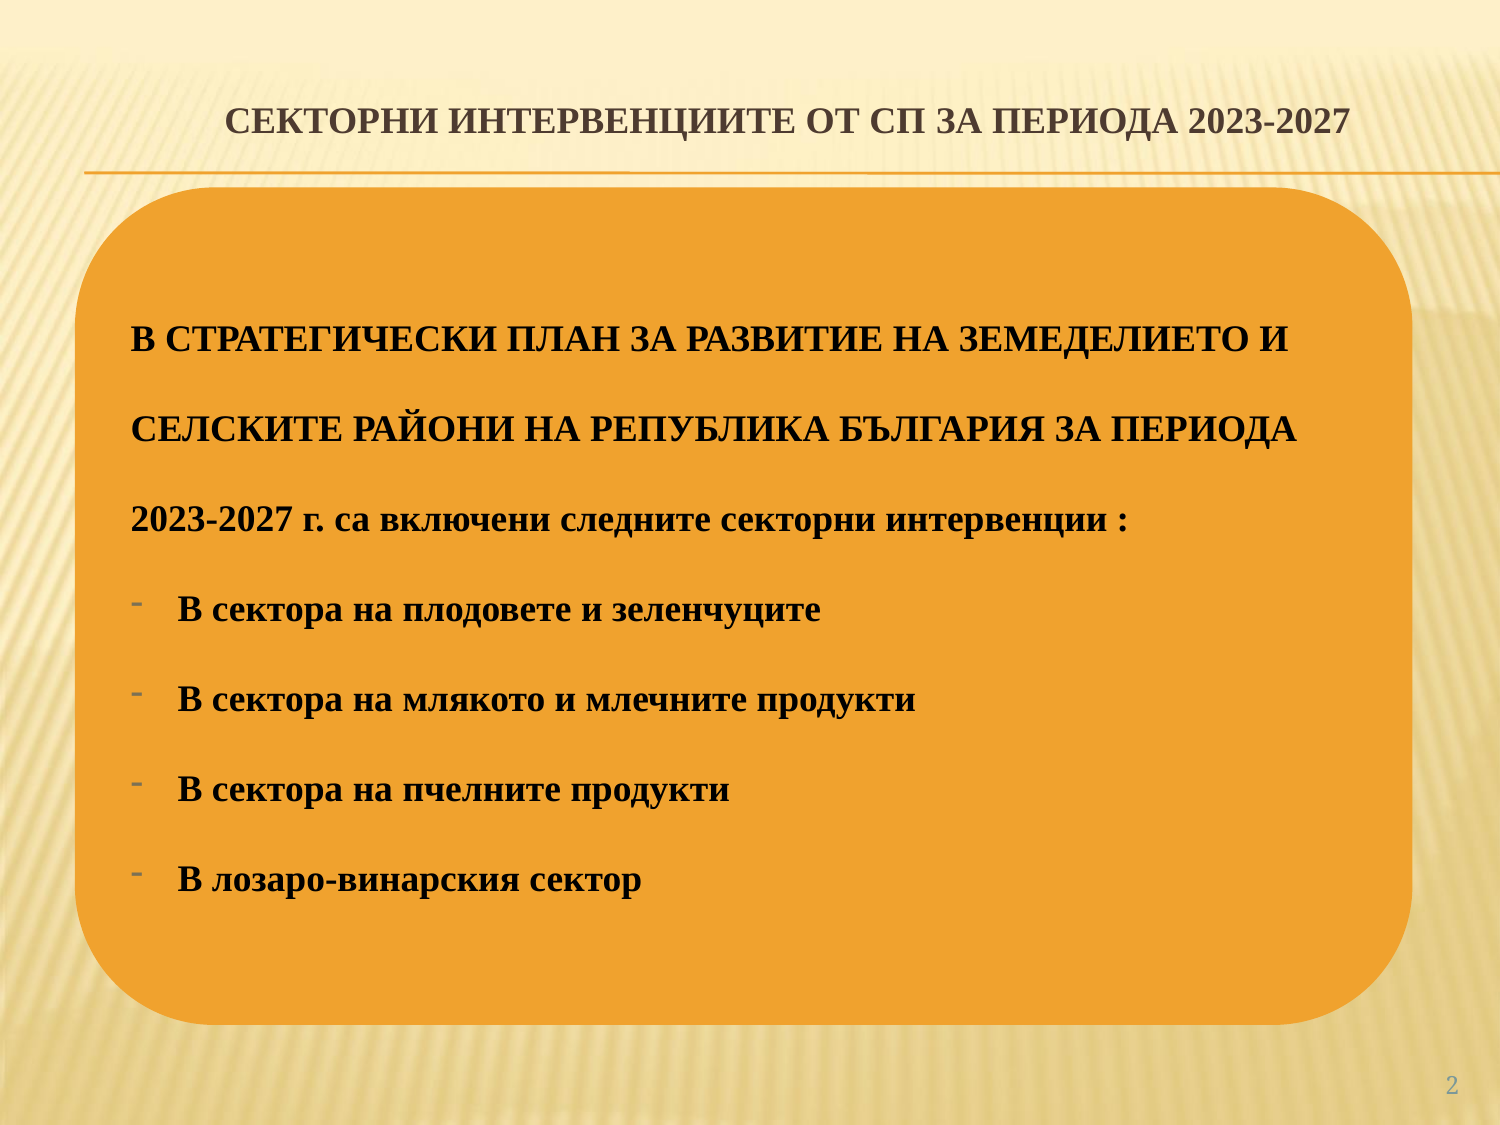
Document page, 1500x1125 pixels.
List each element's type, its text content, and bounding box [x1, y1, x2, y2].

title СЕКТОРНИ Интервенциите от СП за периода 2023-2027 [75, 50, 1500, 188]
text_box В СТРАТЕГИЧЕСКИ ПЛАН ЗА РАЗВИТИЕ НА ЗЕМЕДЕЛИЕТО И СЕЛСКИТЕ РАЙОНИ НА РЕПУБЛИКА БЪЛГАРИЯ ЗА ПЕРИОДА 2023-2027 г. са включени следните секторни интервенции : В сектора на плодовете и зеленчуците В сектора на млякото и млечните продукти В сектора на пчелните продукти В лозаро-винарския сектор [72, 185, 1415, 1028]
picture [0, 0, 1500, 1125]
slide_number 2 [1350, 1061, 1475, 1103]
